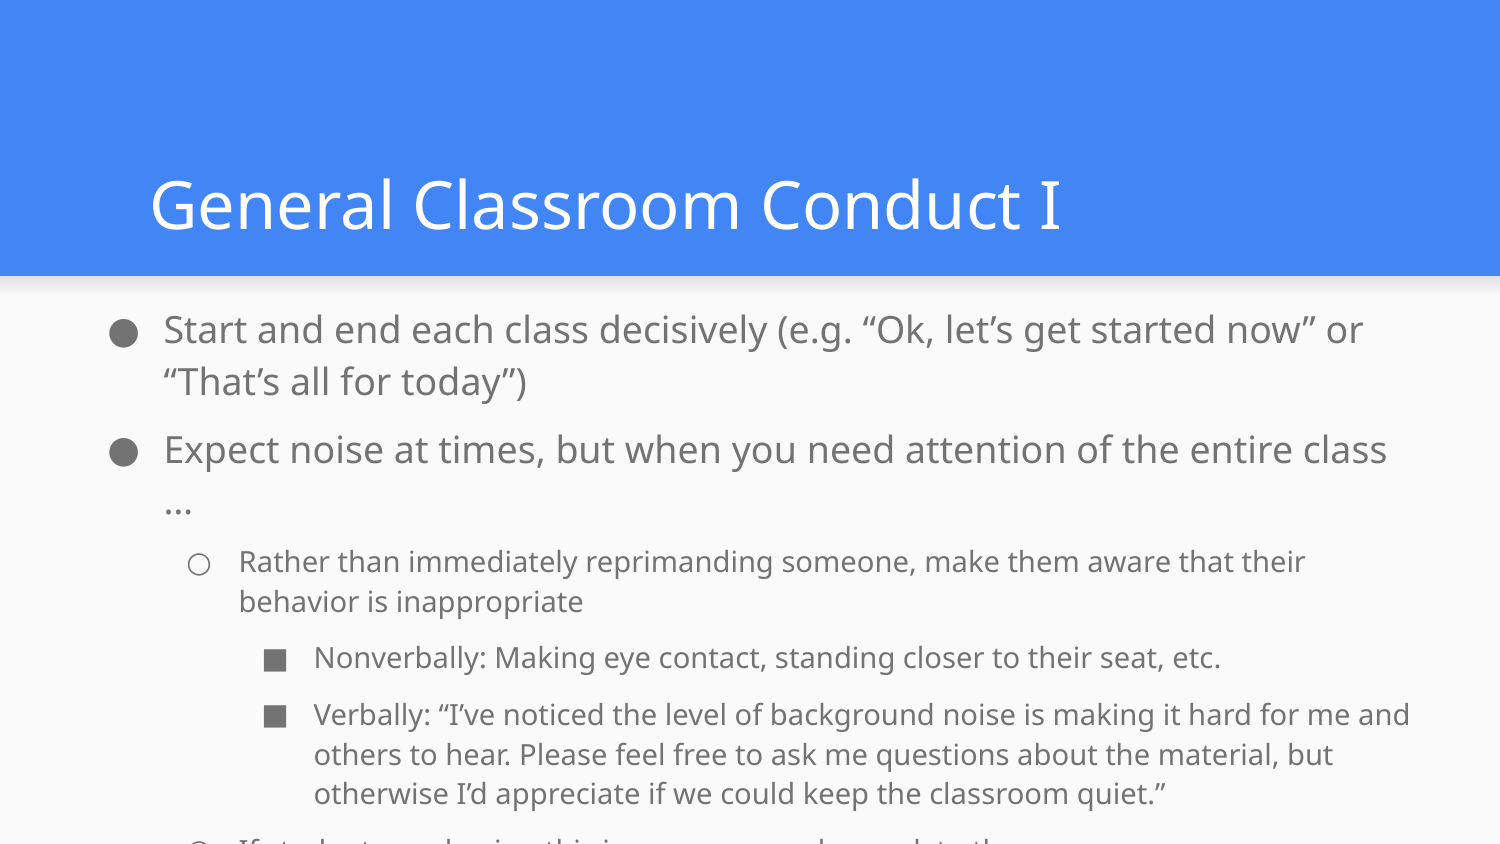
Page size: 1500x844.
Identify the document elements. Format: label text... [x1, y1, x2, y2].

list Start and end each class decisively (e.g. “Ok, let’s get started now” or “That’s all for today”) Expect noise at times, but when you need attention of the entire class … Rather than immediately reprimanding someone, make them aware that their behavior is inappropriate Nonverbally: Making eye contact, standing closer to their seat, etc. Verbally: “I’ve noticed the level of background noise is making it hard for me and others to hear. Please feel free to ask me questions about the material, but otherwise I’d appreciate if we could keep the classroom quiet.” If students are having this issue every week, speak to them one-on-one [73, 285, 1440, 844]
title General Classroom Conduct I [134, 101, 1366, 258]
